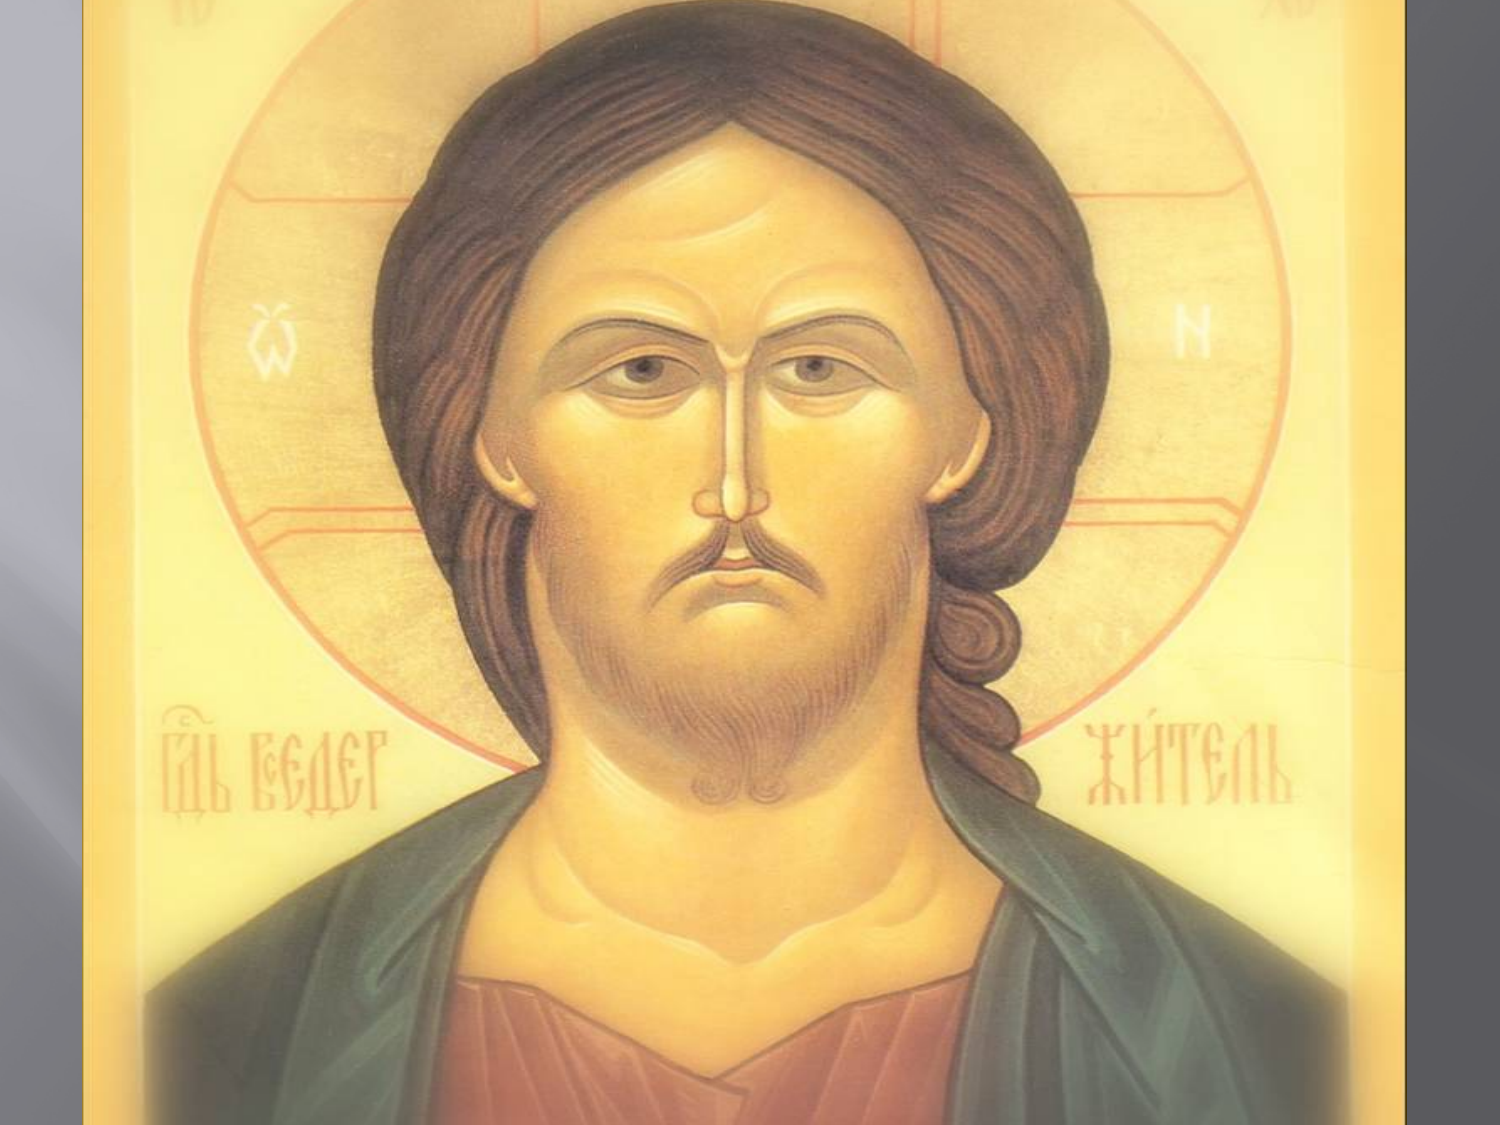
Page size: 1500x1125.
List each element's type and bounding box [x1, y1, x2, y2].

picture [81, 0, 1407, 1125]
